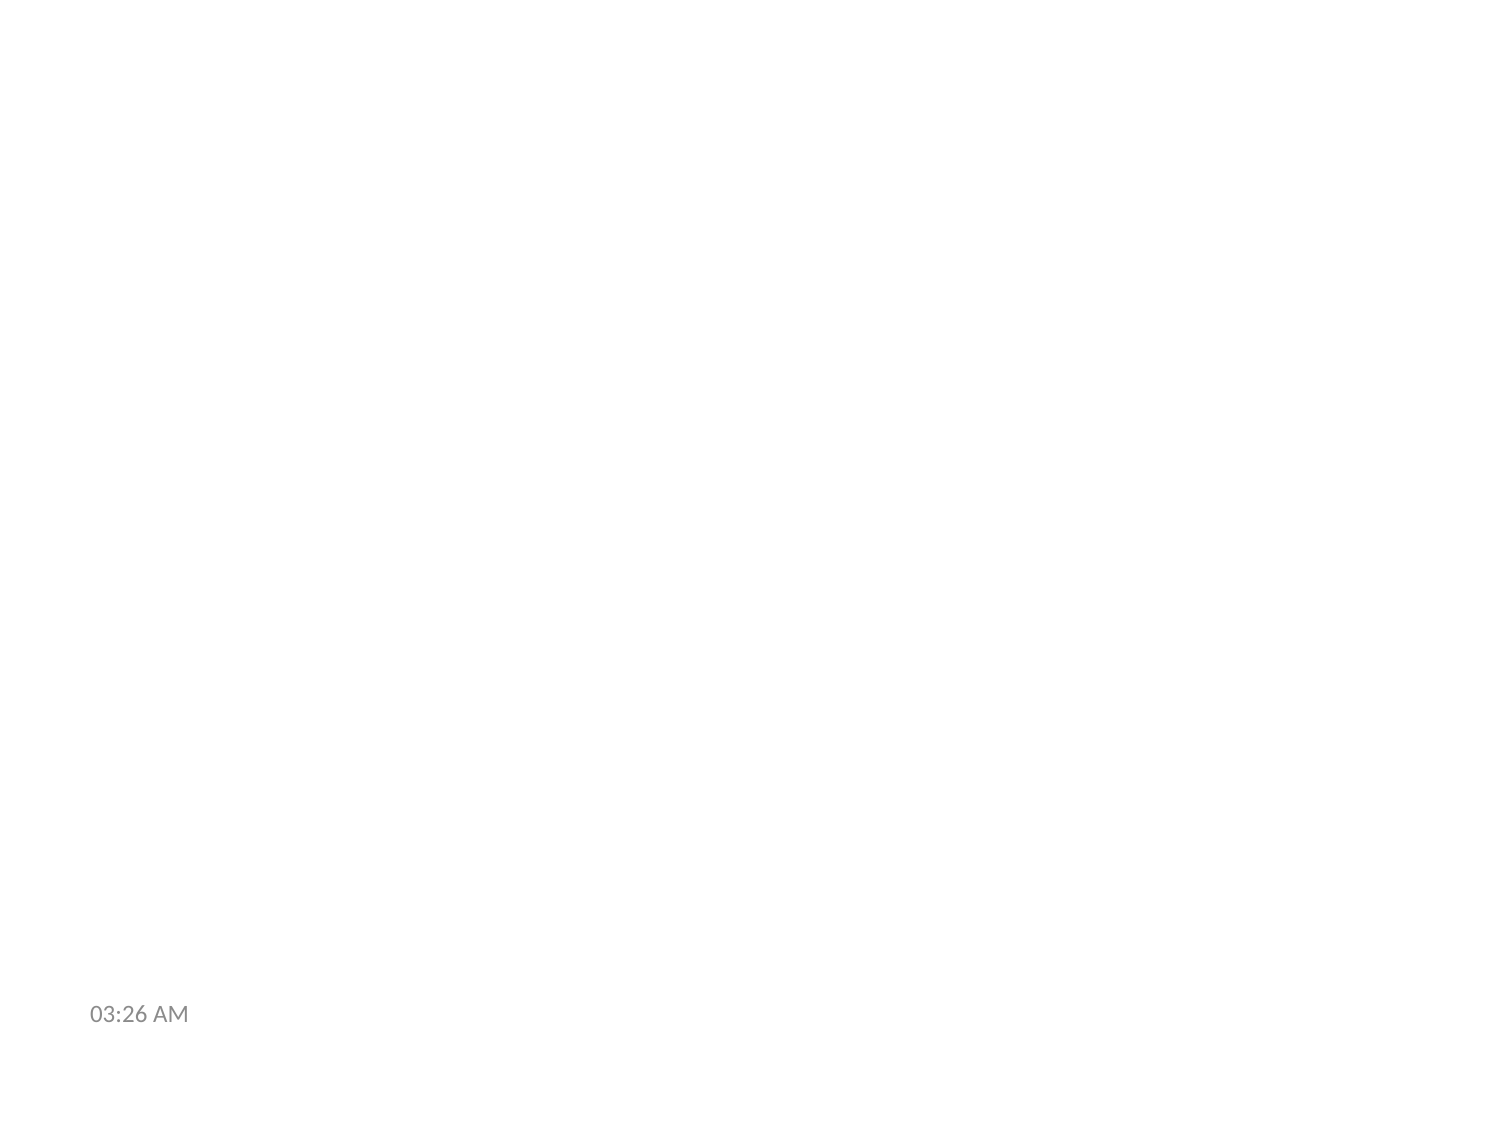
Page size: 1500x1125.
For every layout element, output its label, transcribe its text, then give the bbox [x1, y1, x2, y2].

text_box 3:35 PM [75, 982, 425, 1043]
